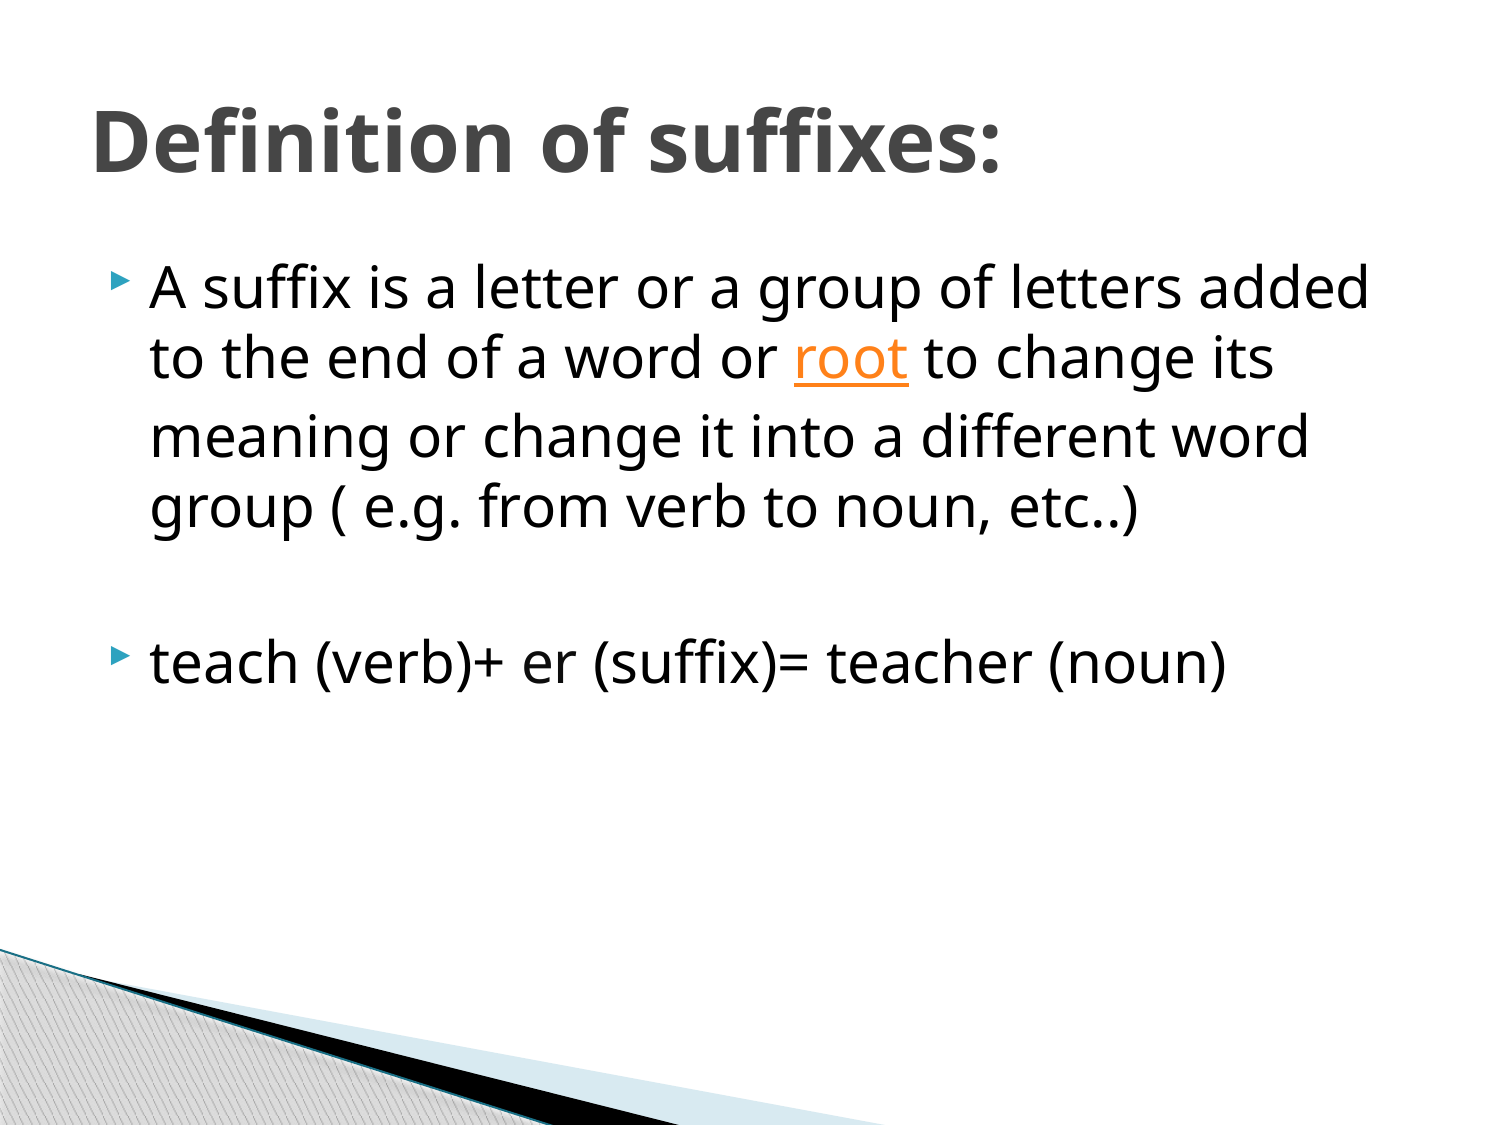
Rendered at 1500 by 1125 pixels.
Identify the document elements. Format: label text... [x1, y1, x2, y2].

title Definition of suffixes: [75, 45, 1425, 233]
list A suffix is a letter or a group of letters added to the end of a word or root to change its meaning or change it into a different word group ( e.g. from verb to noun, etc..) teach (verb)+ er (suffix)= teacher (noun) [75, 243, 1425, 986]
